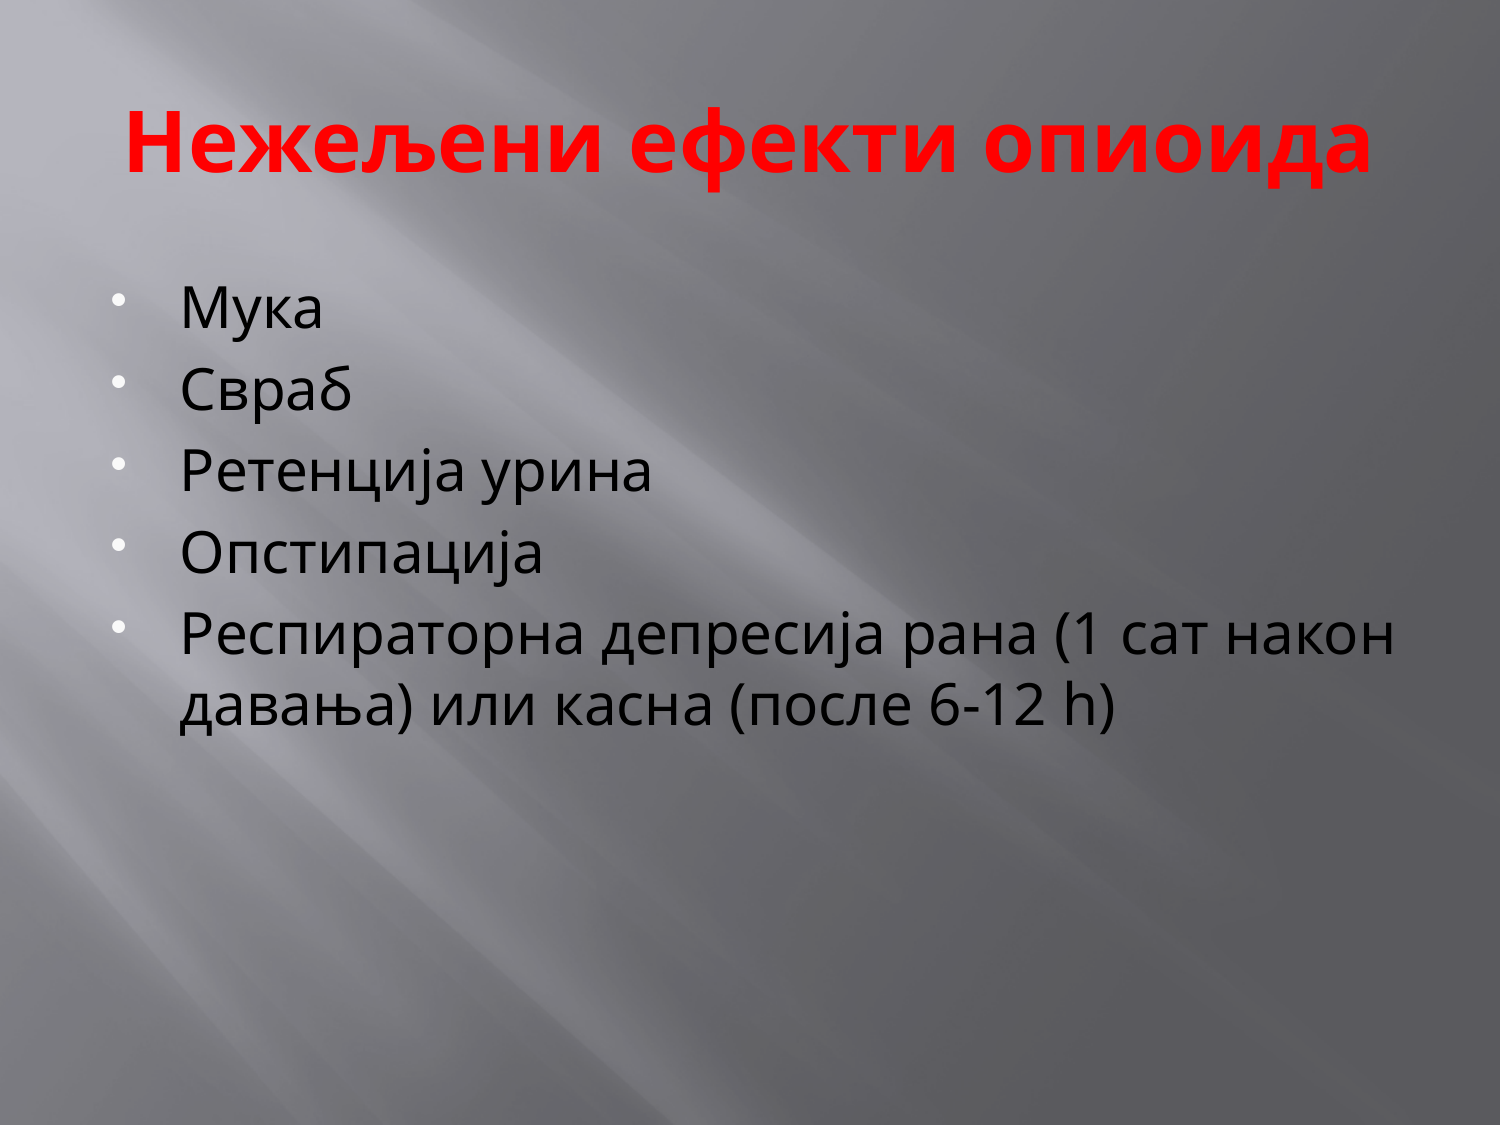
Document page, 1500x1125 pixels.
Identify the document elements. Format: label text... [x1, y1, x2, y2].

list Мука Свраб Ретенција урина Опстипација Респираторна депресија рана (1 сат након давања) или касна (после 6-12 h) [75, 262, 1425, 1035]
title Нежељени ефекти опиоида [75, 45, 1425, 233]
